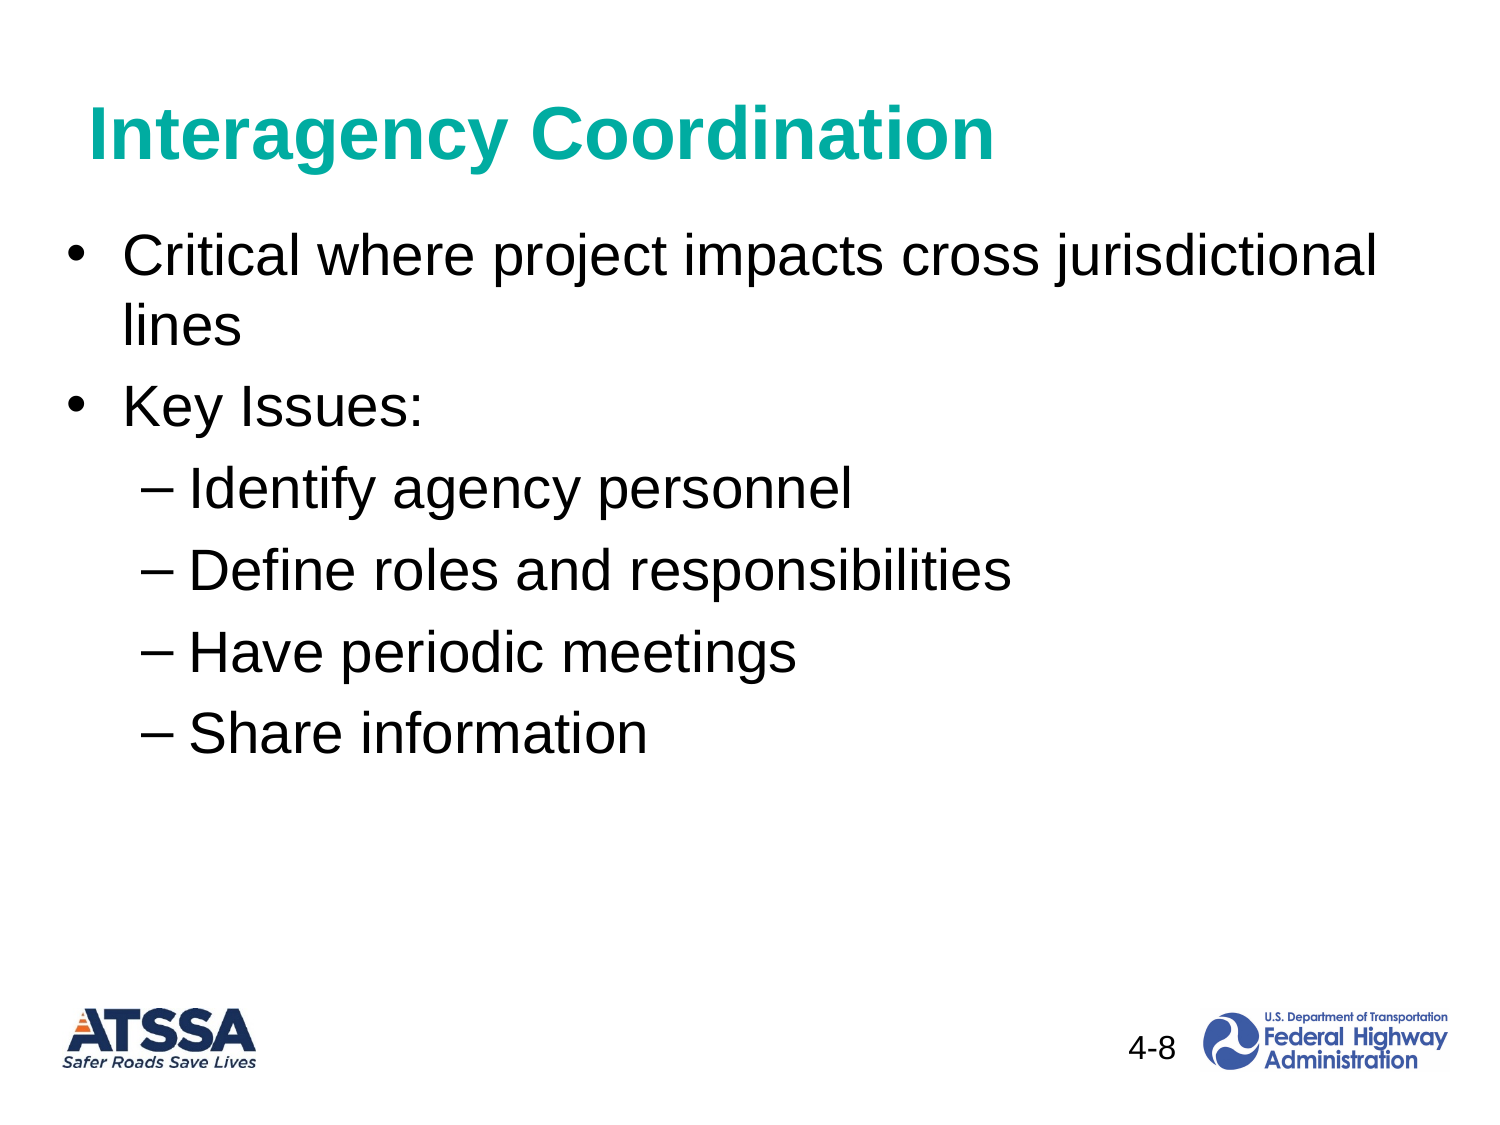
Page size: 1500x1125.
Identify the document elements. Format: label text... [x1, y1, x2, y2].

title Interagency Coordination [73, 75, 1424, 184]
list Critical where project impacts cross jurisdictional lines Key Issues: Identify agency personnel Define roles and responsibilities Have periodic meetings Share information [51, 209, 1480, 942]
picture [1200, 1008, 1450, 1072]
picture [62, 1008, 256, 1068]
